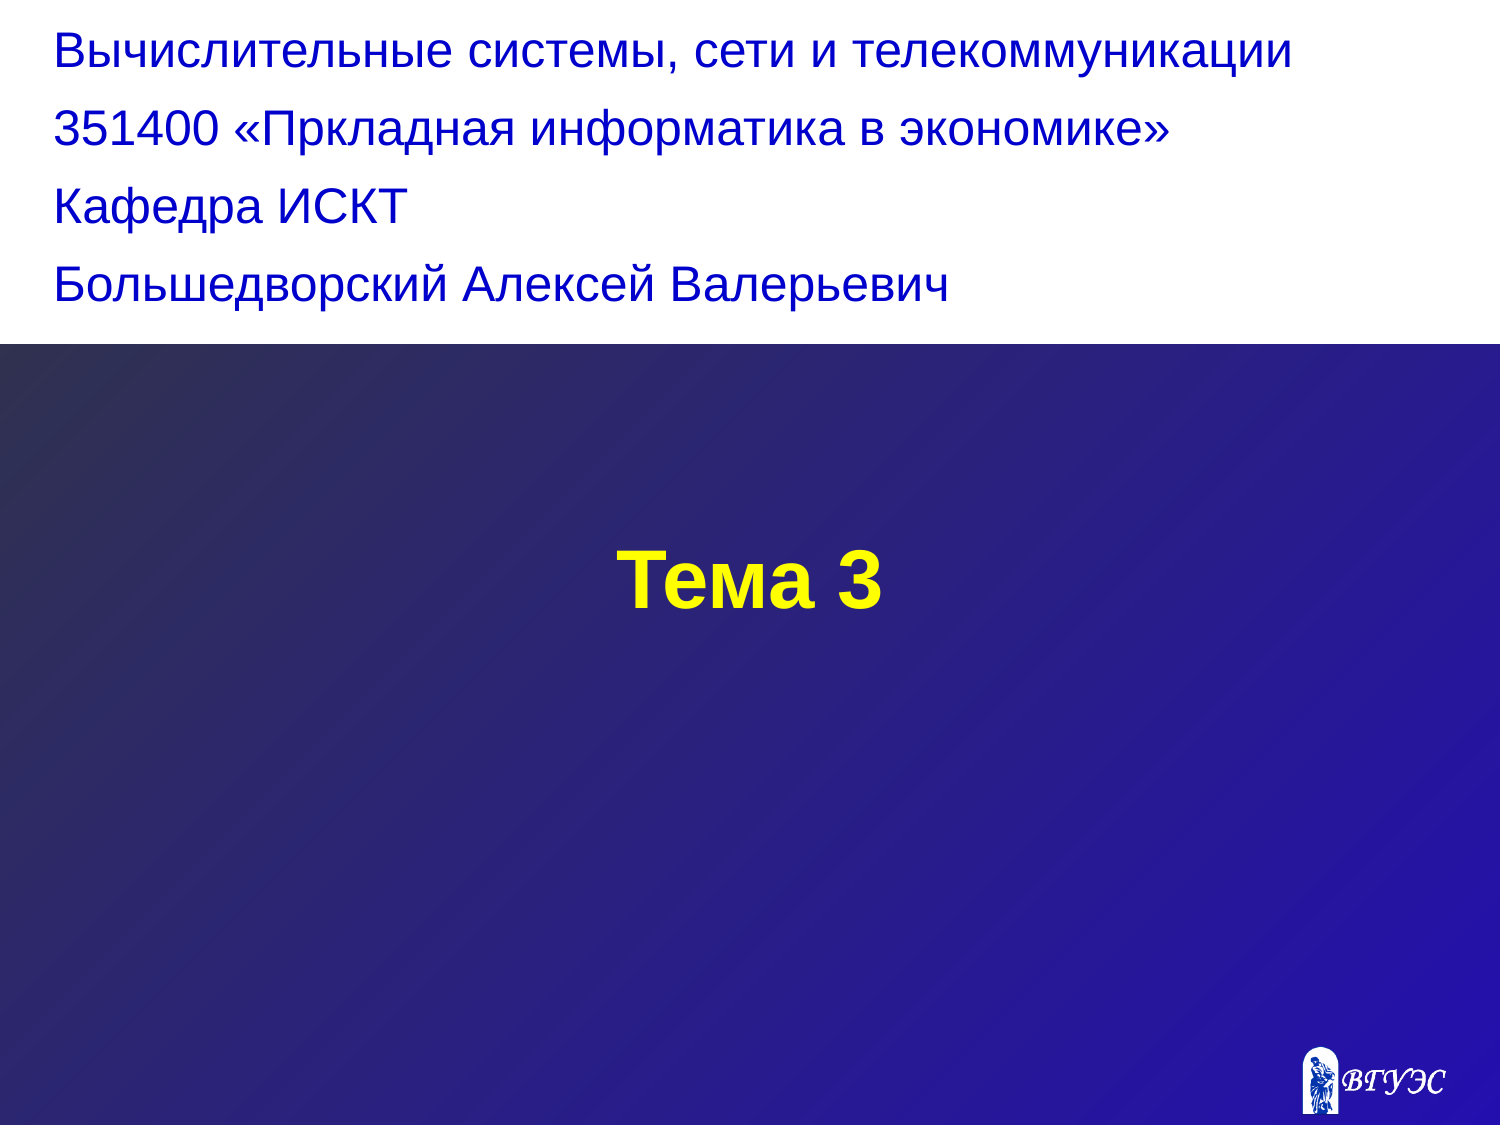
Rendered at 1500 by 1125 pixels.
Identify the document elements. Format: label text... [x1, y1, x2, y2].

text_box Вычислительные системы, сети и телекоммуникации 351400 «Пркладная информатика в экономике» Кафедра ИСКТ Большедворский Алексей Валерьевич [53, 0, 1447, 343]
text_box Тема 3 [53, 518, 1447, 633]
text_box [53, 692, 1447, 1035]
picture [1302, 1046, 1447, 1115]
text_box [0, 0, 1500, 344]
